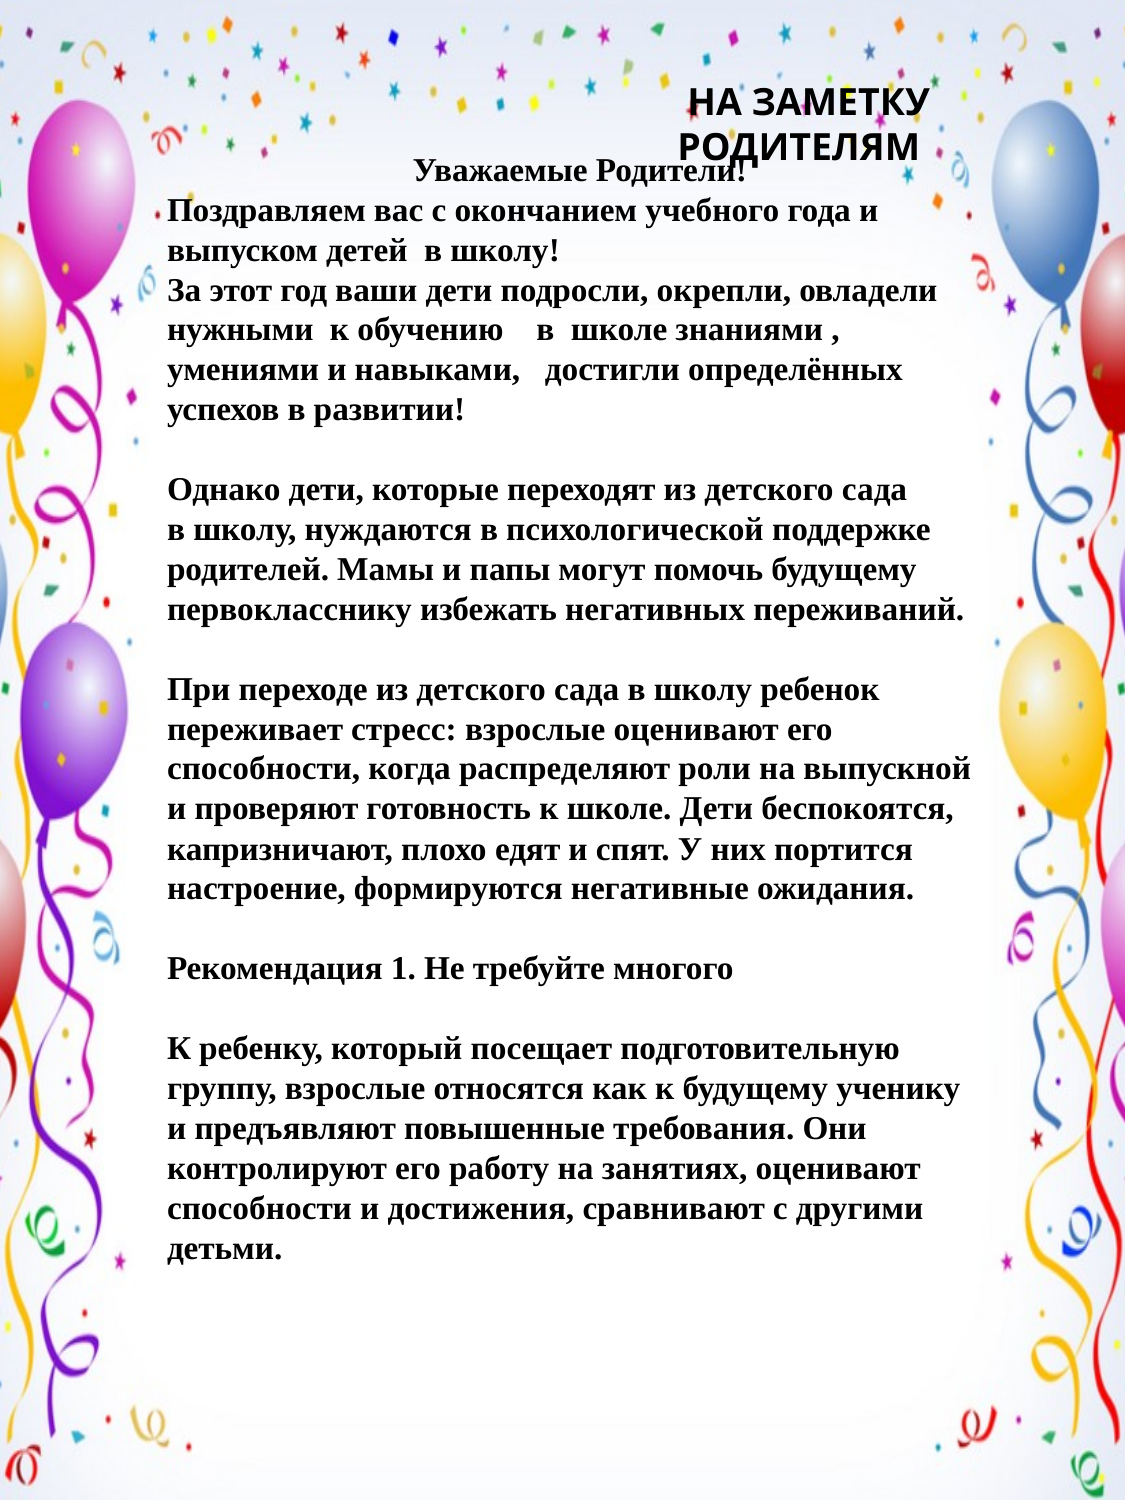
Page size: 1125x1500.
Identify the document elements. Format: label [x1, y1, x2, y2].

text_box [0, 0, 1125, 1500]
